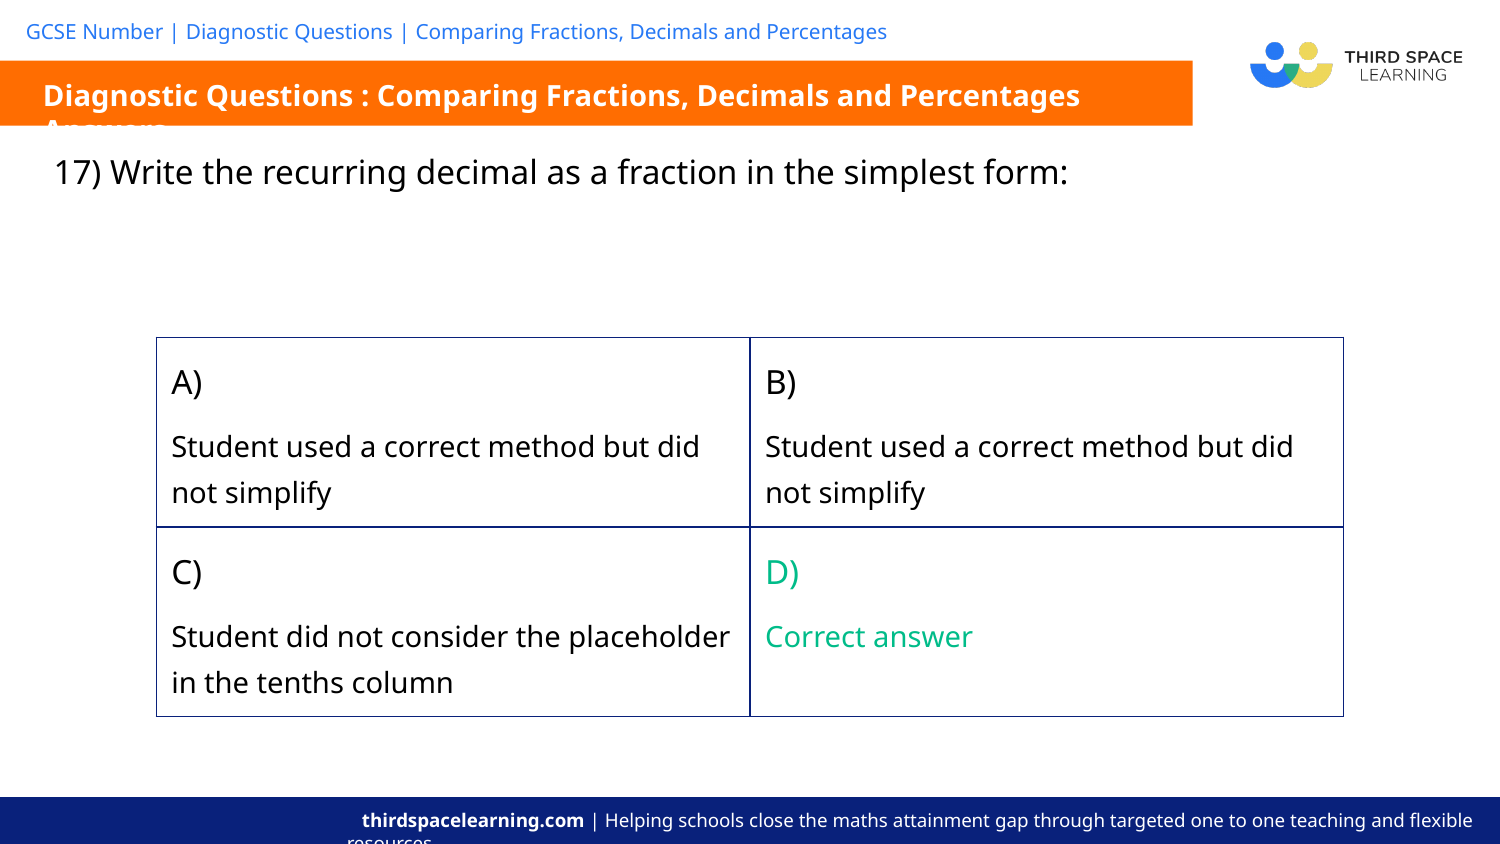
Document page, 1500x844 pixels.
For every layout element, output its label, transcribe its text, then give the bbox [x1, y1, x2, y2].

picture [1250, 33, 1465, 99]
text_box Diagnostic Questions : Comparing Fractions, Decimals and Percentages Answers [27, 61, 1186, 162]
